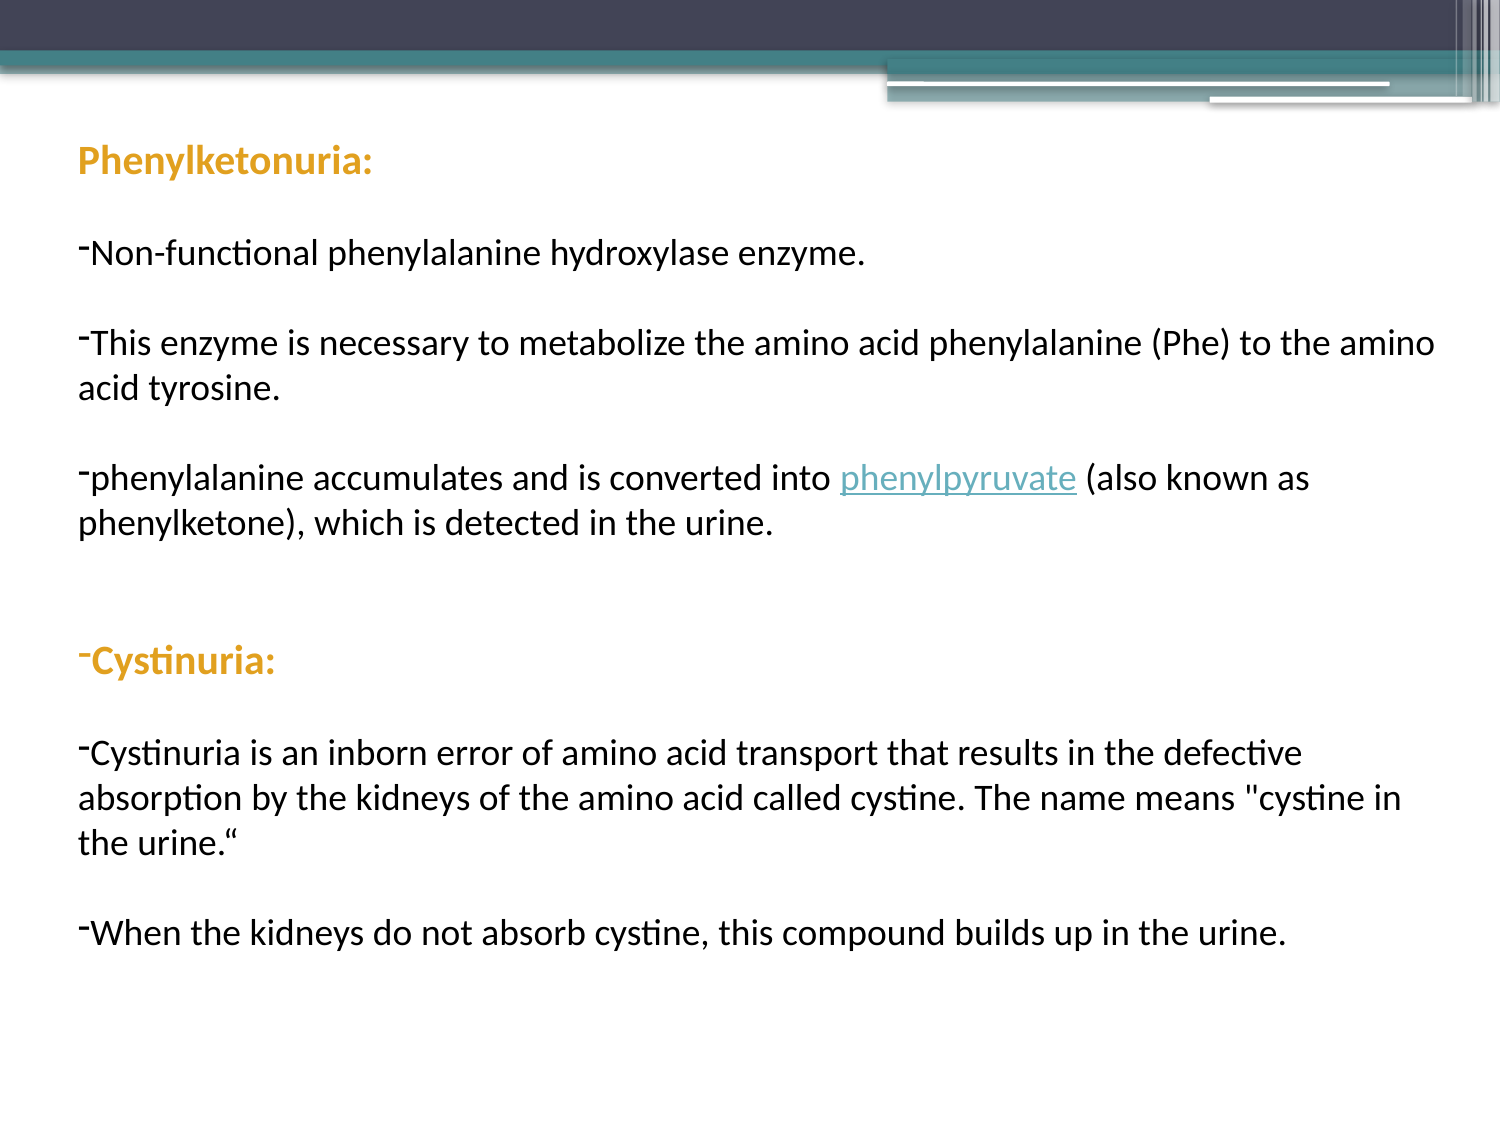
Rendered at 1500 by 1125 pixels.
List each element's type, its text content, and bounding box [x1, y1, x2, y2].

text_box Phenylketonuria: Non-functional phenylalanine hydroxylase enzyme. This enzyme is necessary to metabolize the amino acid phenylalanine (Phe) to the amino acid tyrosine. phenylalanine accumulates and is converted into phenylpyruvate (also known as phenylketone), which is detected in the urine. Cystinuria: Cystinuria is an inborn error of amino acid transport that results in the defective absorption by the kidneys of the amino acid called cystine. The name means "cystine in the urine.“ When the kidneys do not absorb cystine, this compound builds up in the urine. [63, 125, 1459, 1125]
